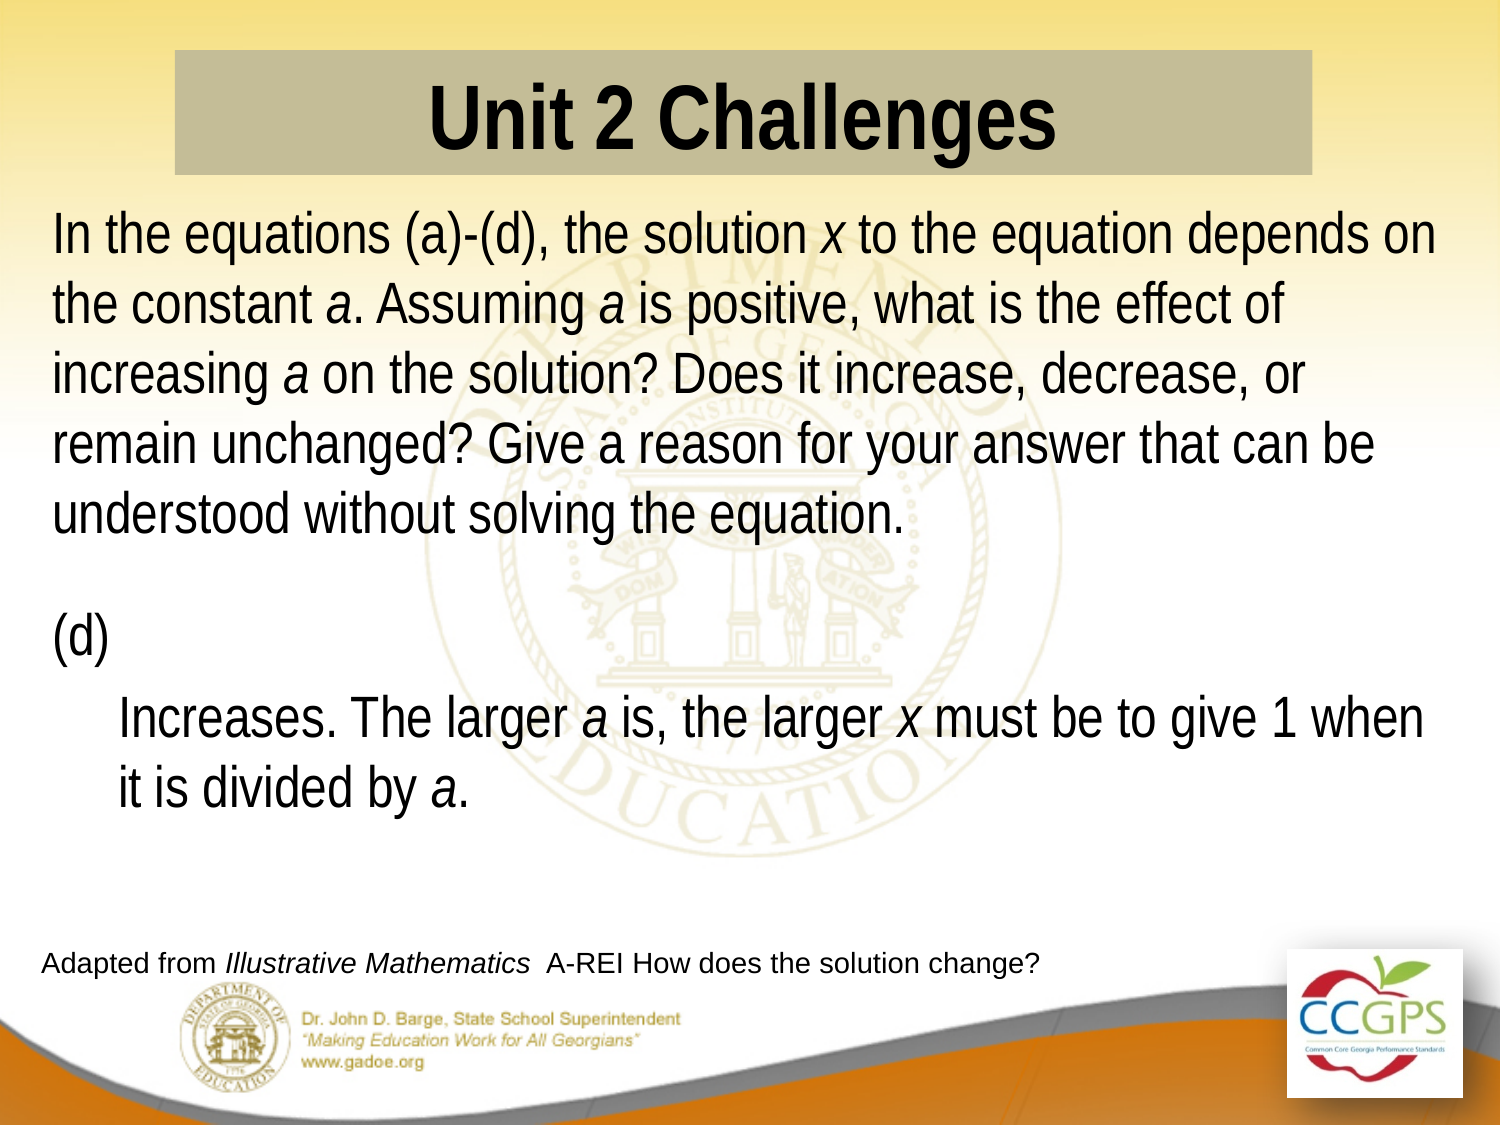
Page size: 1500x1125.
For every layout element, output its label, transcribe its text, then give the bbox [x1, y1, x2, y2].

picture [0, 0, 1500, 1125]
title Unit 2 Challenges [174, 49, 1313, 176]
text_box Adapted from Illustrative Mathematics A-REI How does the solution change? [26, 937, 1057, 988]
